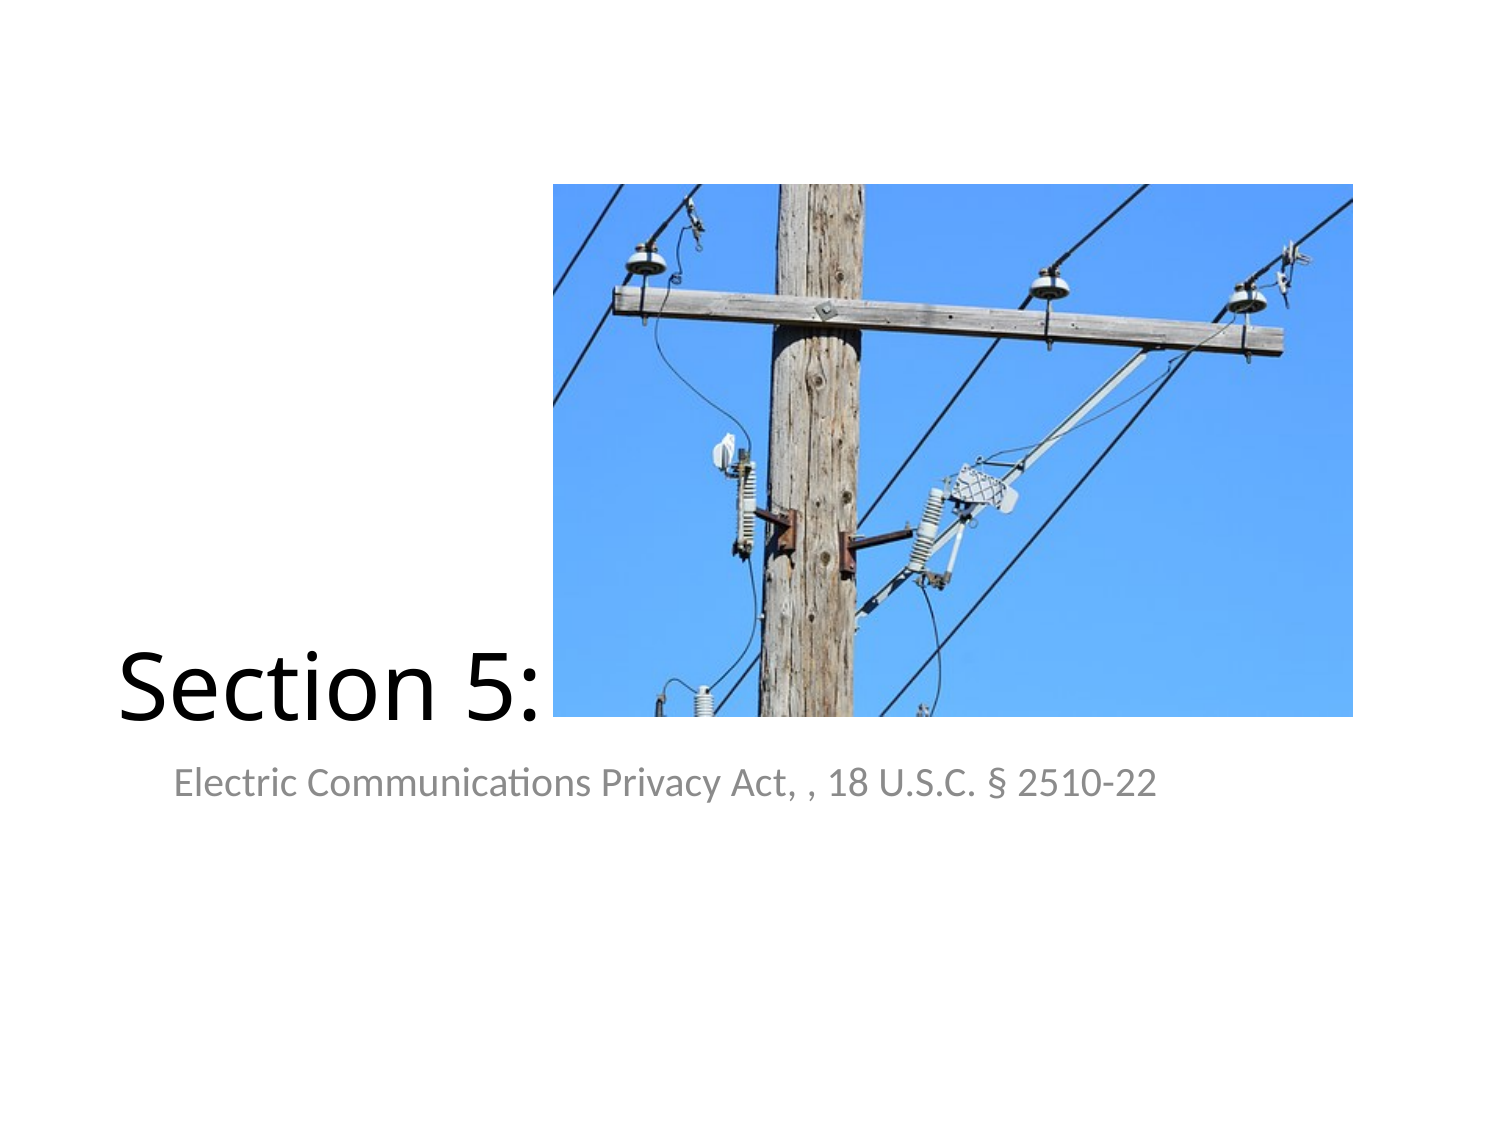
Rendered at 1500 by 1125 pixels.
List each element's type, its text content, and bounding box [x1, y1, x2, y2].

list Electric Communications Privacy Act, , 18 U.S.C. § 2510-22 [102, 752, 1397, 1000]
title Section 5: [102, 280, 1397, 749]
picture [553, 184, 1353, 717]
